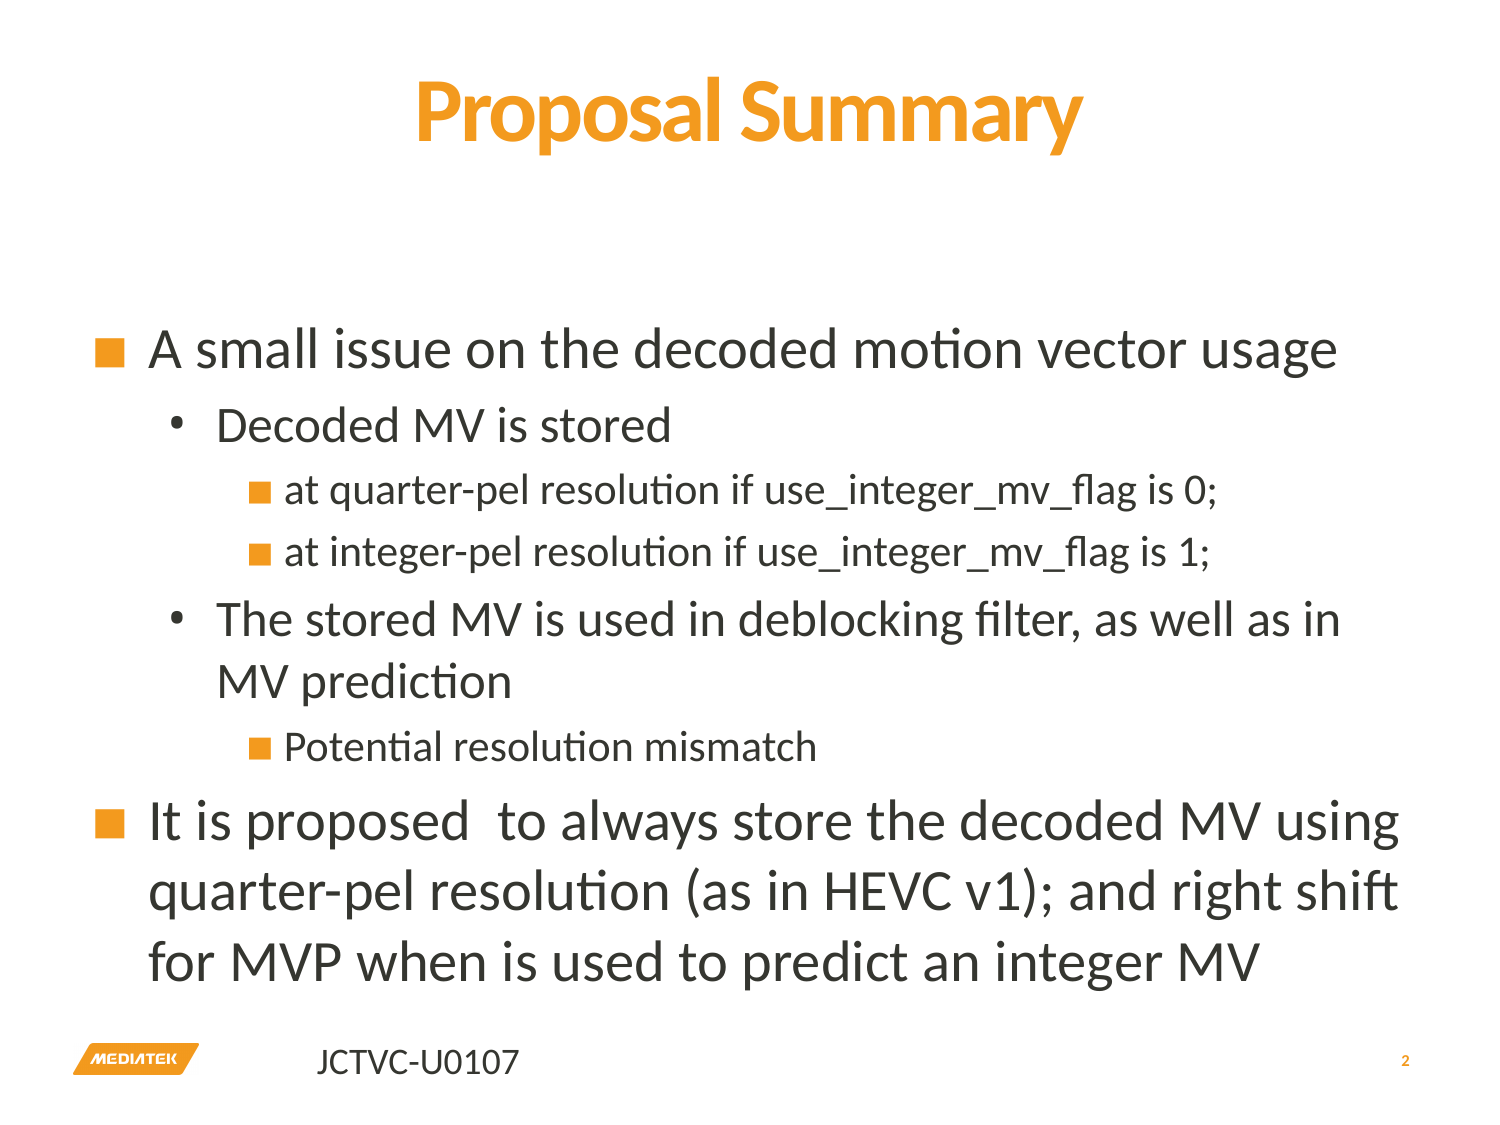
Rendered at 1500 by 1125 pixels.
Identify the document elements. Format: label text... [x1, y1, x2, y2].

picture [73, 1043, 199, 1075]
slide_number 2 [1251, 1029, 1425, 1090]
list A small issue on the decoded motion vector usage Decoded MV is stored at quarter-pel resolution if use_integer_mv_flag is 0; at integer-pel resolution if use_integer_mv_flag is 1; The stored MV is used in deblocking filter, as well as in MV prediction Potential resolution mismatch It is proposed to always store the decoded MV using quarter-pel resolution (as in HEVC v1); and right shift for MVP when is used to predict an integer MV [75, 302, 1425, 1014]
title Proposal Summary [75, 70, 1425, 257]
